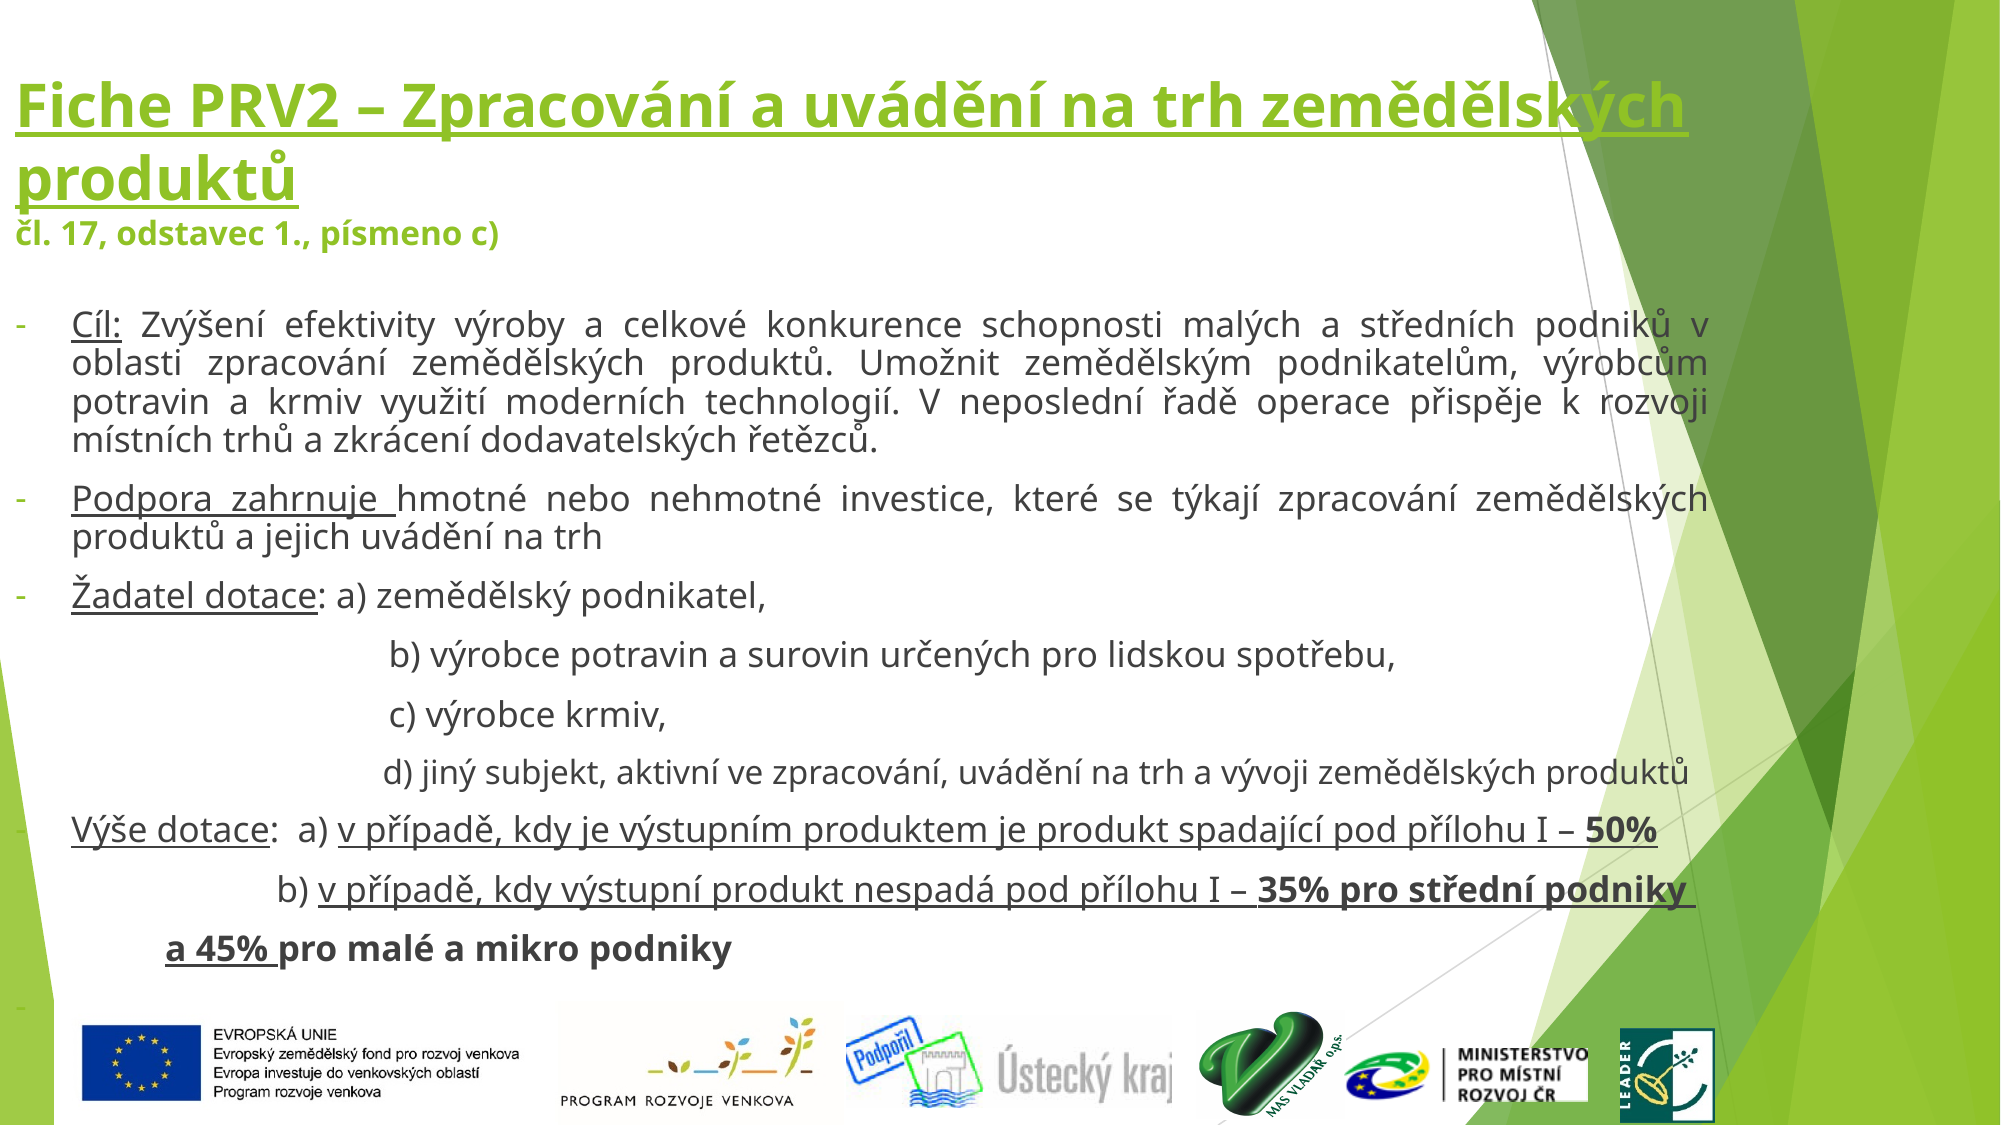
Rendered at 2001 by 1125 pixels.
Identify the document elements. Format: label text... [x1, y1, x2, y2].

text_box Cíl: Zvýšení efektivity výroby a celkové konkurence schopnosti malých a středních podniků v oblasti zpracování zemědělských produktů. Umožnit zemědělským podnikatelům, výrobcům potravin a krmiv využití moderních technologií. V neposlední řadě operace přispěje k rozvoji místních trhů a zkrácení dodavatelských řetězců. Podpora zahrnuje hmotné nebo nehmotné investice, které se týkají zpracování zemědělských produktů a jejich uvádění na trh Žadatel dotace: a) zemědělský podnikatel, b) výrobce potravin a surovin určených pro lidskou spotřebu, c) výrobce krmiv, d) jiný subjekt, aktivní ve zpracování, uvádění na trh a vývoji zemědělských produktů Výše dotace: a) v případě, kdy je výstupním produktem je produkt spadající pod přílohu I – 50% b) v případě, kdy výstupní produkt nespadá pod přílohu I – 35% pro střední podniky a 45% pro malé a mikro podniky [0, 299, 1725, 1014]
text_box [54, 1001, 1715, 1125]
text_box Fiche PRV2 – Zpracování a uvádění na trh zemědělských produktů čl. 17, odstavec 1., písmeno c) [0, 59, 1725, 260]
